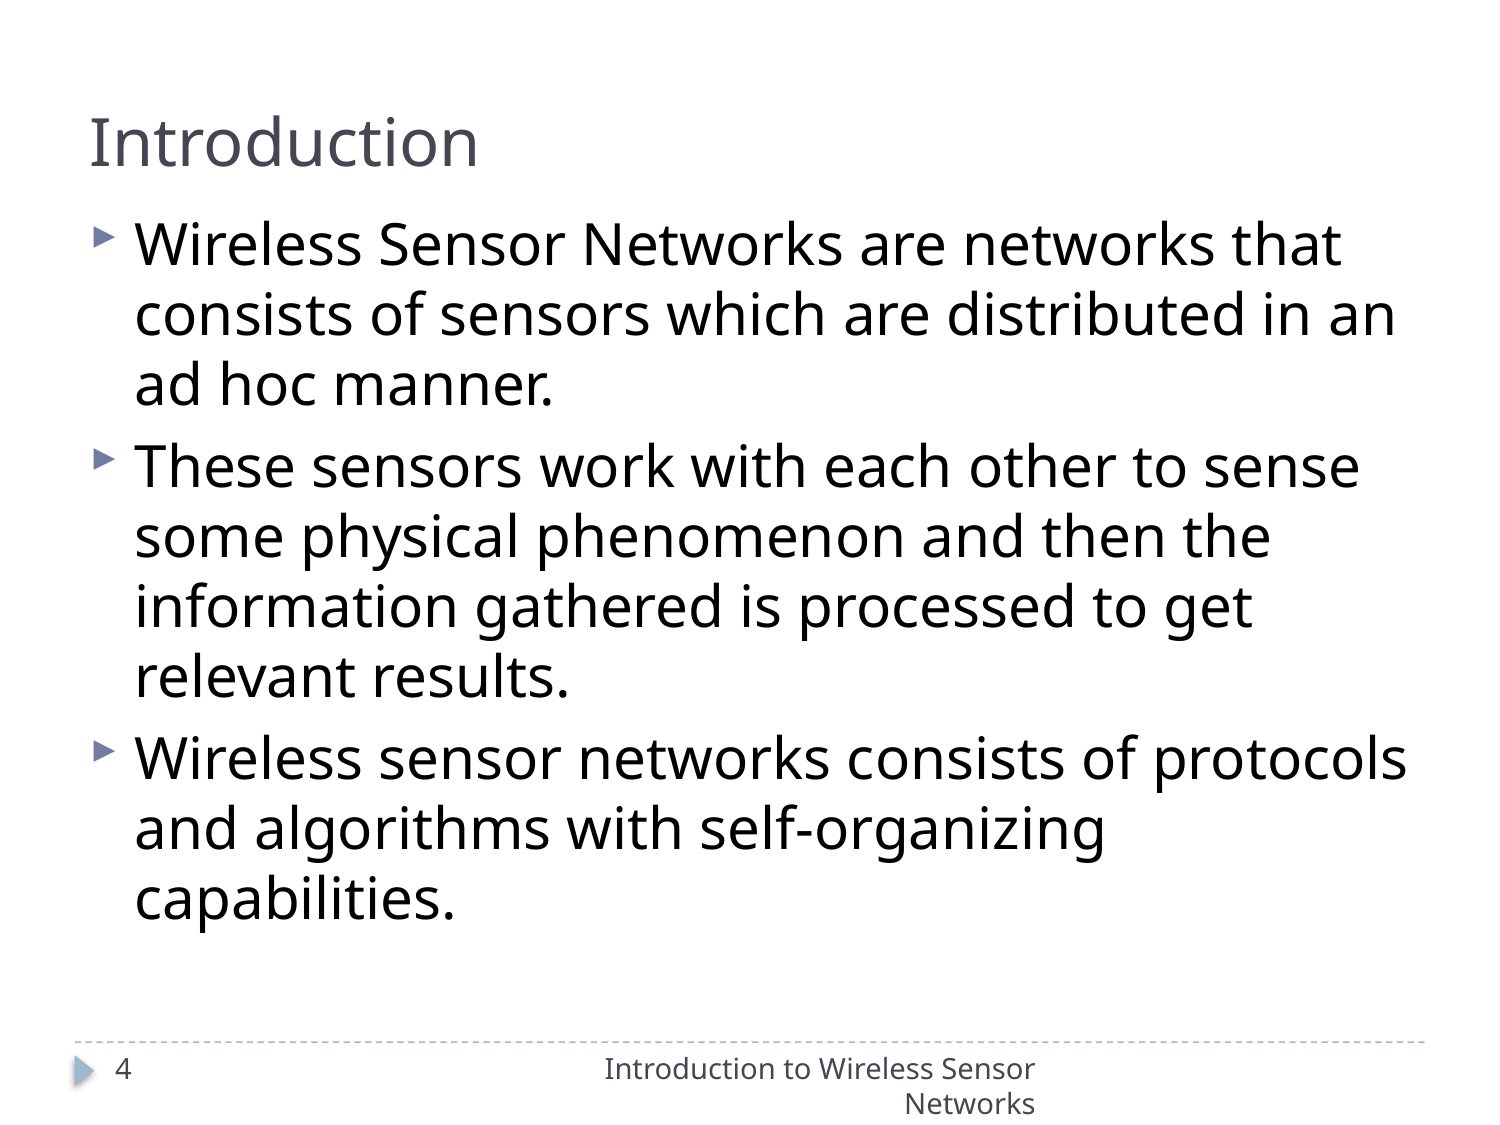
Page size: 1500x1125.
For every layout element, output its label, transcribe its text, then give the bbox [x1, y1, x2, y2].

footer Introduction to Wireless Sensor Networks [475, 1042, 1051, 1103]
list Wireless Sensor Networks are networks that consists of sensors which are distributed in an ad hoc manner. These sensors work with each other to sense some physical phenomenon and then the information gathered is processed to get relevant results. Wireless sensor networks consists of protocols and algorithms with self-organizing capabilities. [75, 200, 1425, 1006]
slide_number 4 [100, 1042, 426, 1103]
title Introduction [75, 24, 1425, 188]
